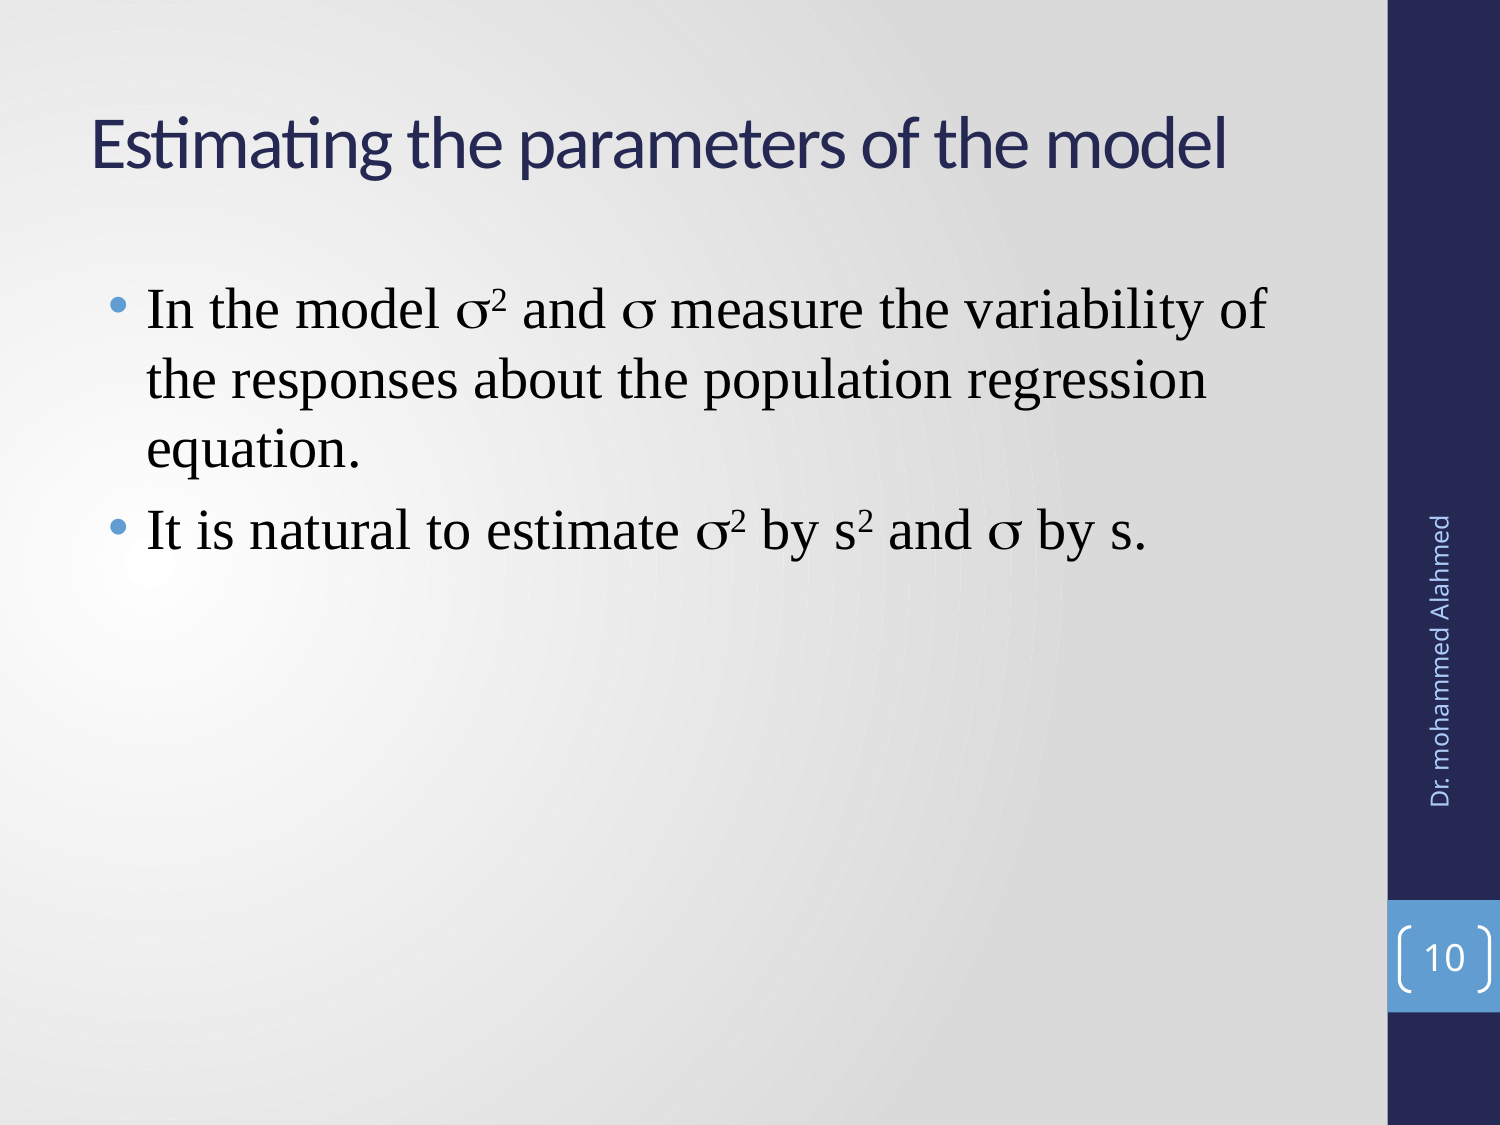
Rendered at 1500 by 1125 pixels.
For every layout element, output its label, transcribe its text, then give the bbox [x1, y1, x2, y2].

list In the model 2 and  measure the variability of the responses about the population regression equation. It is natural to estimate 2 by s2 and  by s. [75, 262, 1325, 1050]
title Estimating the parameters of the model [75, 45, 1325, 233]
footer Dr. mohammed Alahmed [1408, 500, 1469, 889]
slide_number 10 [1397, 925, 1492, 994]
